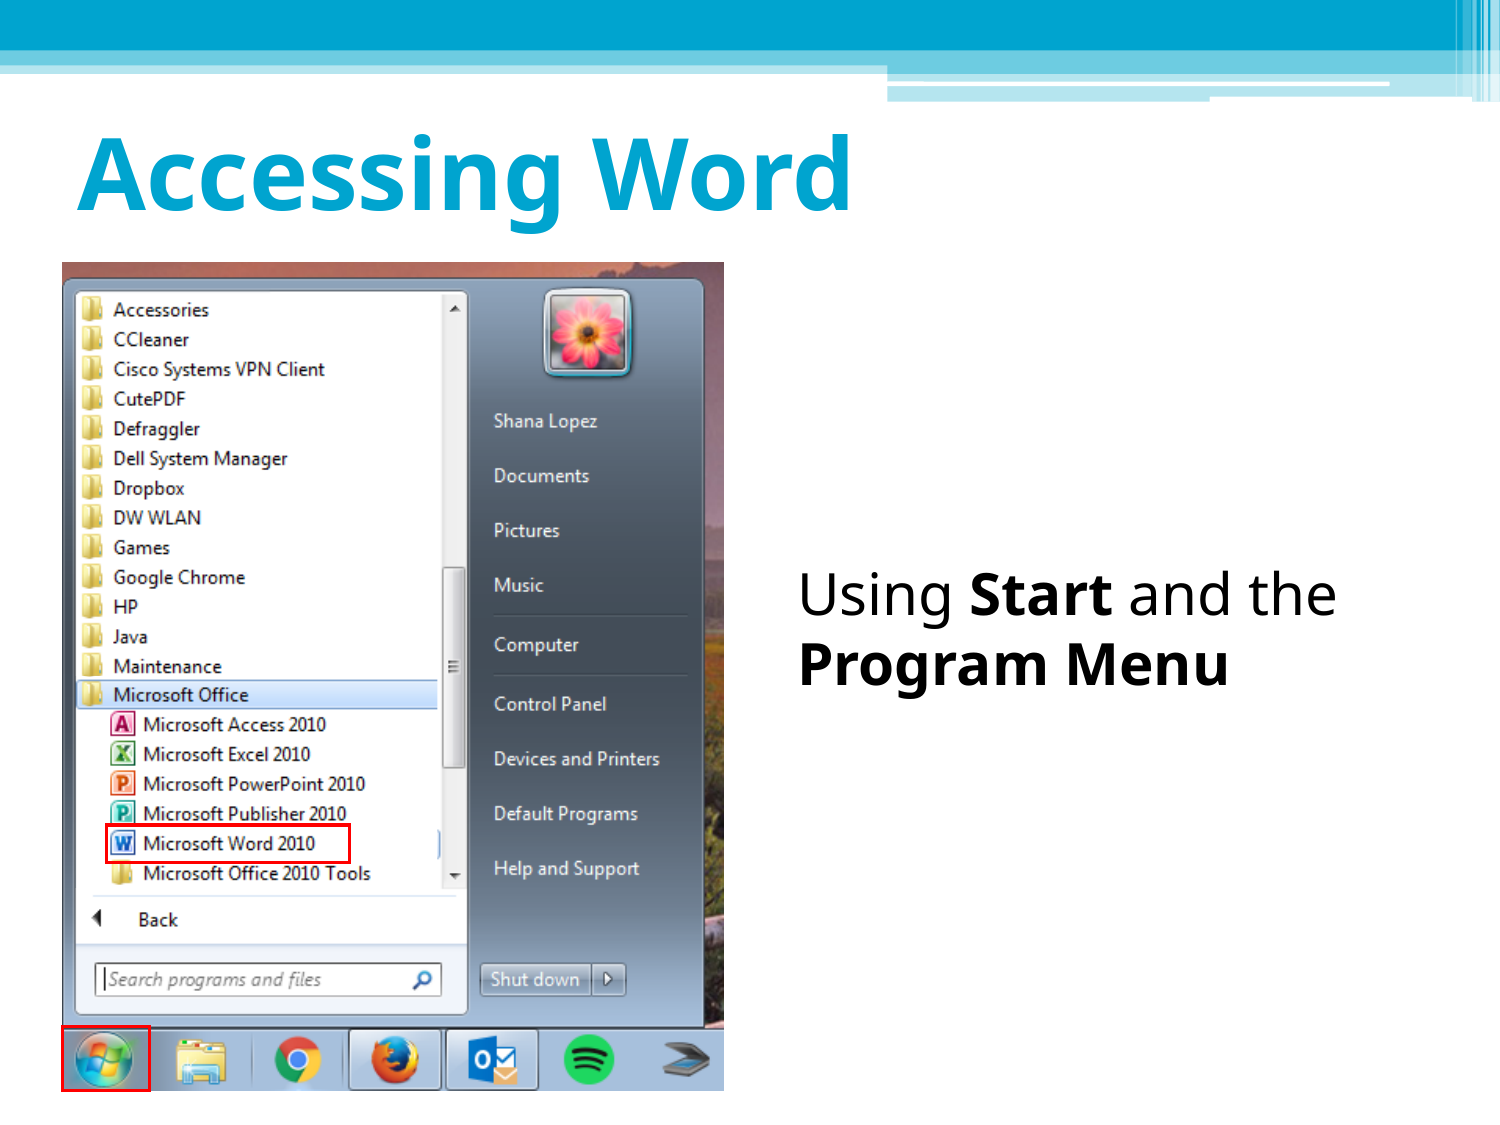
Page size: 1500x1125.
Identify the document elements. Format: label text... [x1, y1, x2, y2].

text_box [62, 262, 724, 1091]
title Accessing Word [62, 82, 1413, 258]
list Using Start and the Program Menu [774, 549, 1375, 725]
